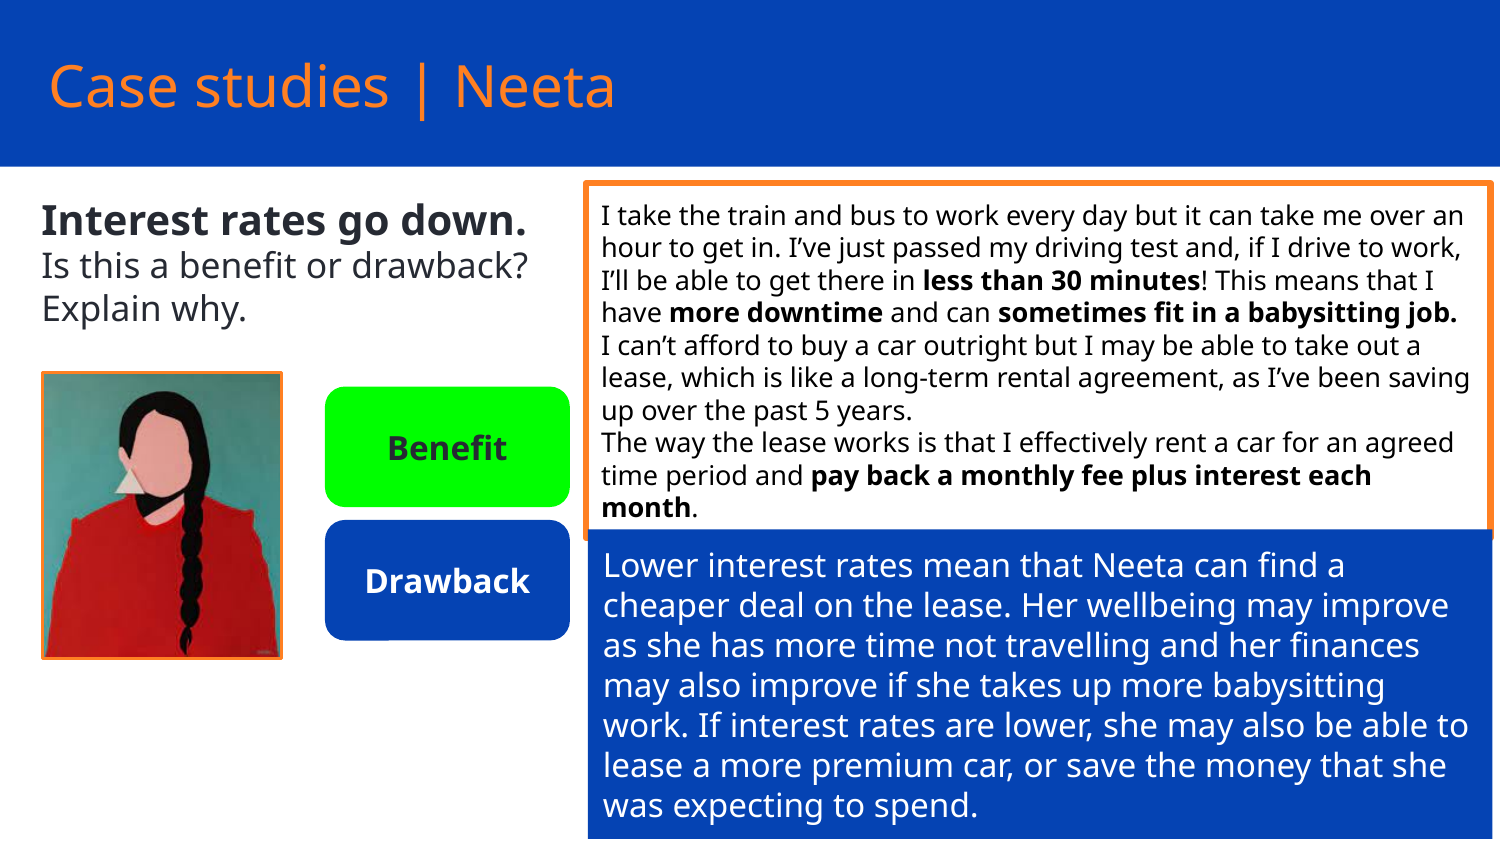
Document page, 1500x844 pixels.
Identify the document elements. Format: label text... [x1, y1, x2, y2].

text_box Interest rates go down. Is this a benefit or drawback? Explain why. [26, 178, 1456, 344]
text_box Drawback [324, 519, 570, 641]
text_box Lower interest rates mean that Neeta can find a cheaper deal on the lease. Her wellbeing may improve as she has more time not travelling and her finances may also improve if she takes up more babysitting work. If interest rates are lower, she may also be able to lease a more premium car, or save the money that she was expecting to spend. [587, 529, 1493, 839]
text_box Benefit [324, 386, 570, 508]
picture [43, 373, 281, 658]
text_box I take the train and bus to work every day but it can take me over an hour to get in. I’ve just passed my driving test and, if I drive to work, I’ll be able to get there in less than 30 minutes! This means that I have more downtime and can sometimes fit in a babysitting job. I can’t afford to buy a car outright but I may be able to take out a lease, which is like a long-term rental agreement, as I’ve been saving up over the past 5 years. The way the lease works is that I effectively rent a car for an agreed time period and pay back a monthly fee plus interest each month. [586, 183, 1491, 538]
text_box Case studies | Neeta [34, 41, 1346, 127]
